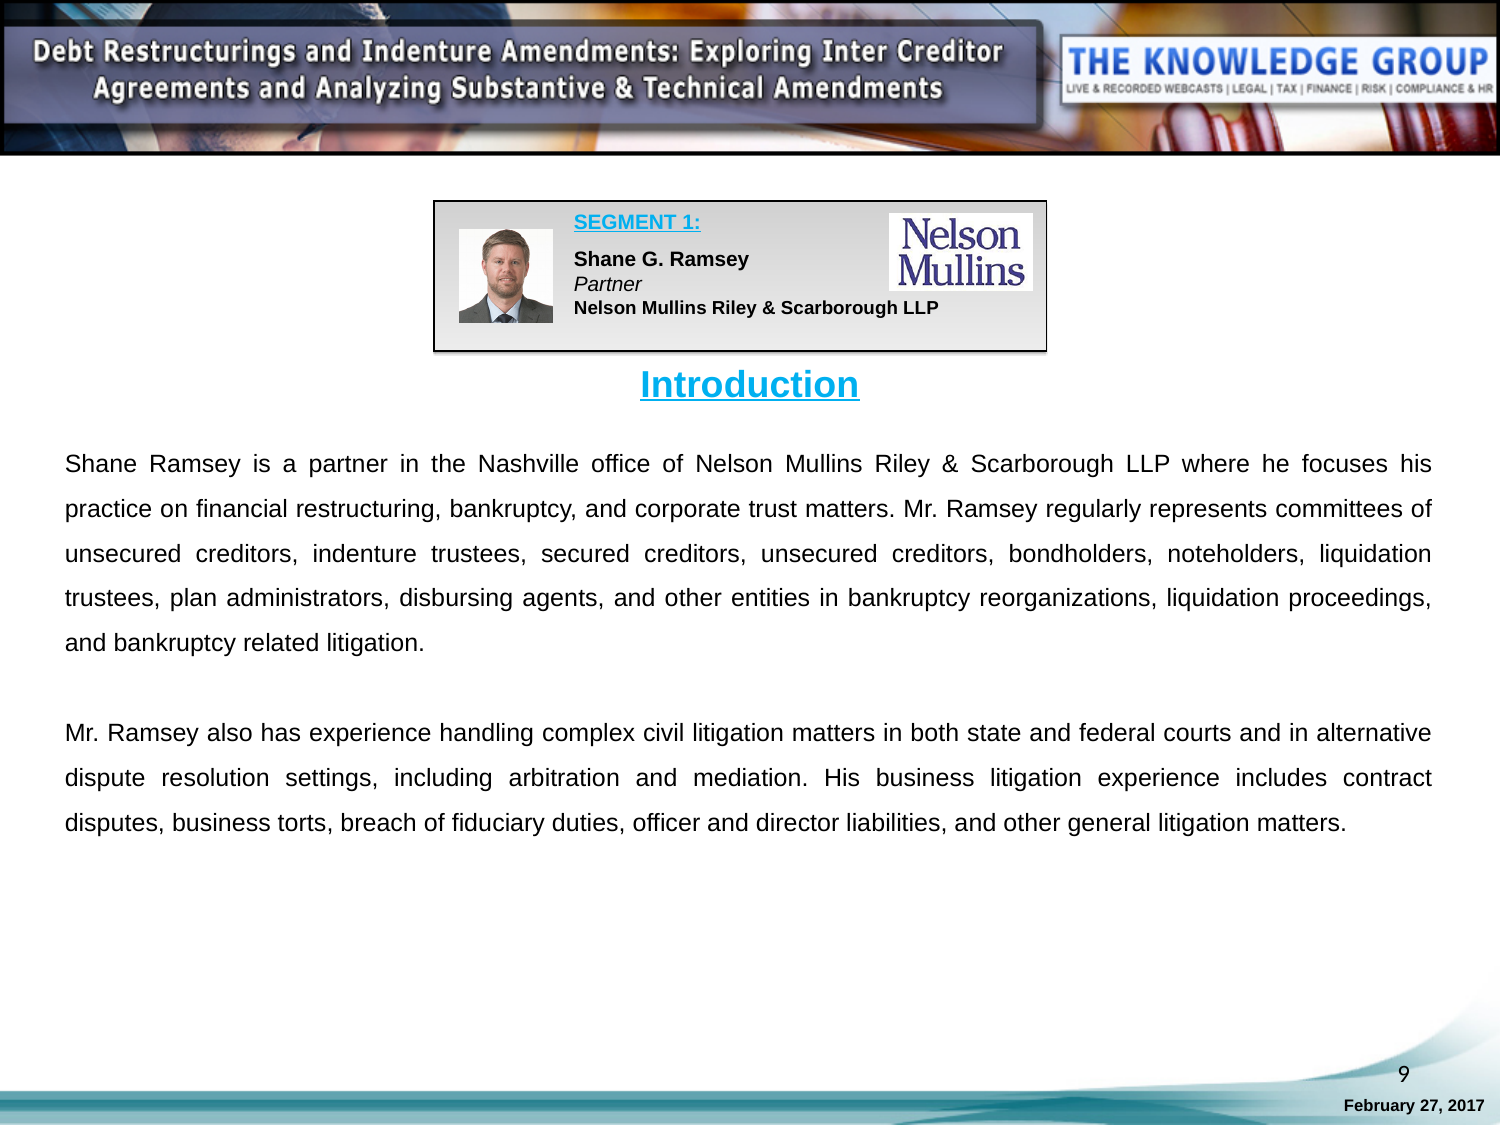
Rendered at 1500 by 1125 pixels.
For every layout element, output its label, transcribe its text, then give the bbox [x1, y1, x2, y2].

slide_number 9 [1074, 1042, 1425, 1103]
text_box Introduction [0, 352, 1500, 412]
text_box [433, 200, 1047, 352]
picture [0, 0, 1500, 352]
text_box February 27, 2017 [1100, 1087, 1500, 1123]
picture [0, 412, 1500, 1125]
text_box Shane Ramsey is a partner in the Nashville office of Nelson Mullins Riley & Scarborough LLP where he focuses his practice on financial restructuring, bankruptcy, and corporate trust matters. Mr. Ramsey regularly represents committees of unsecured creditors, indenture trustees, secured creditors, unsecured creditors, bondholders, noteholders, liquidation trustees, plan administrators, disbursing agents, and other entities in bankruptcy reorganizations, liquidation proceedings, and bankruptcy related litigation. Mr. Ramsey also has experience handling complex civil litigation matters in both state and federal courts and in alternative dispute resolution settings, including arbitration and mediation. His business litigation experience includes contract disputes, business torts, breach of fiduciary duties, officer and director liabilities, and other general litigation matters. [50, 424, 1450, 844]
